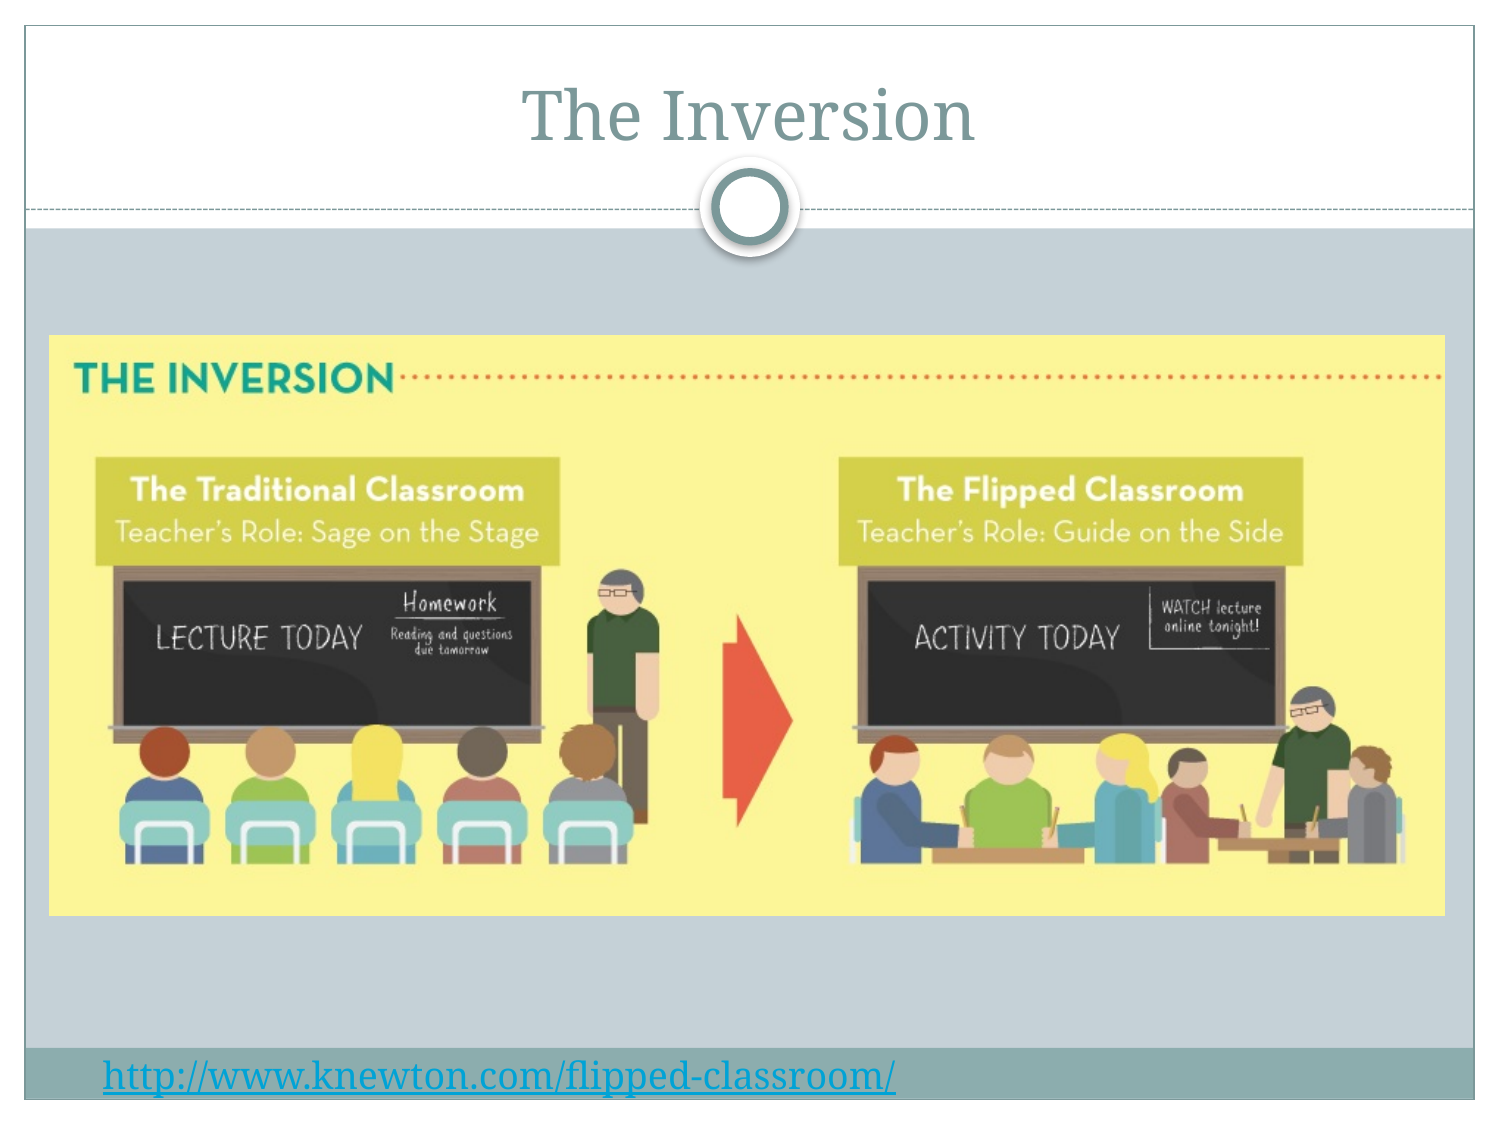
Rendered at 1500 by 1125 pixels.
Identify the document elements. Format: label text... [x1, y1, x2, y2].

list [49, 250, 1445, 1001]
text_box http://www.knewton.com/flipped-classroom/ [87, 1044, 911, 1125]
title The Inversion [49, 37, 1450, 162]
